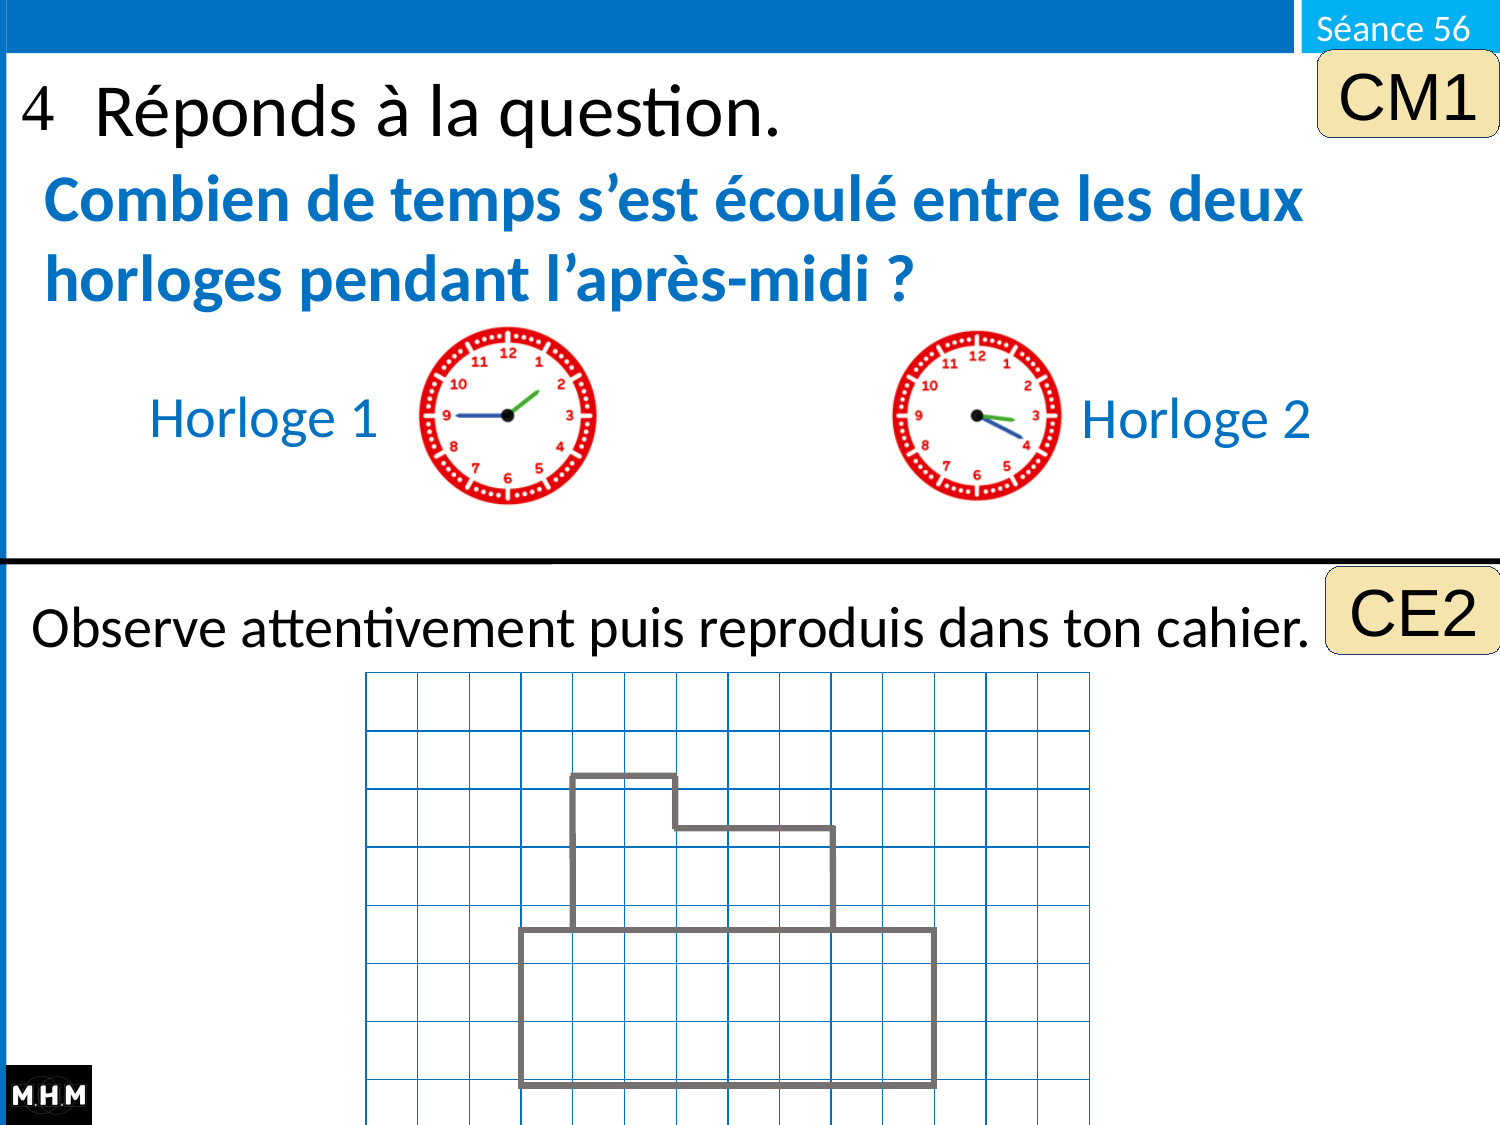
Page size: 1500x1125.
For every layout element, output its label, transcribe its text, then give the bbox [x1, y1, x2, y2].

table_cell [729, 906, 779, 928]
table_cell [936, 964, 985, 1021]
table_header [625, 673, 676, 730]
table_cell [935, 1080, 985, 1125]
picture [6, 1065, 92, 1125]
table_header [987, 673, 1037, 730]
table_cell [936, 1022, 985, 1079]
table_cell [780, 1088, 830, 1125]
table_cell [470, 1022, 519, 1079]
table_header [573, 673, 624, 730]
table_cell [625, 1088, 676, 1125]
table_cell [573, 732, 624, 772]
table_header [522, 673, 572, 730]
table_cell [677, 848, 727, 905]
table_header [418, 673, 469, 730]
table_cell [1038, 790, 1089, 846]
table_cell [470, 1080, 520, 1125]
table_cell [832, 732, 882, 788]
table_cell [418, 732, 469, 788]
text_box Horloge 2 [1078, 372, 1347, 458]
table_cell [418, 848, 469, 905]
table_cell [470, 732, 520, 788]
table_cell [418, 1022, 469, 1079]
table_cell [1038, 1022, 1089, 1079]
table_cell [780, 790, 830, 825]
table_cell [987, 964, 1037, 1021]
table_cell [677, 732, 727, 788]
table_cell [367, 790, 417, 846]
table_cell [577, 783, 624, 788]
table_cell [729, 732, 779, 788]
table_cell [883, 906, 934, 928]
table_cell [729, 1088, 779, 1125]
table_cell [418, 906, 469, 963]
table_cell [832, 790, 882, 846]
table_header [367, 673, 417, 730]
table_cell [573, 1088, 624, 1125]
table_cell [837, 906, 882, 928]
table_cell [832, 1088, 882, 1125]
table_cell [1038, 964, 1089, 1021]
table_cell [367, 964, 417, 1021]
table_header [780, 673, 830, 730]
table_cell [367, 906, 417, 963]
table_cell [883, 790, 934, 846]
table_header [832, 673, 882, 730]
table_cell [577, 906, 624, 928]
table_cell [625, 790, 676, 846]
picture [885, 324, 1074, 509]
table_cell [677, 906, 727, 928]
title Réponds à la question. [79, 71, 1374, 161]
table_cell [677, 837, 727, 846]
text_box Observe attentivement puis reproduis dans ton cahier. [16, 581, 1431, 667]
table_cell [987, 732, 1037, 788]
table_cell [935, 906, 985, 963]
table_cell [470, 848, 520, 905]
table_cell [625, 848, 676, 905]
table_cell [625, 732, 676, 772]
table_cell [418, 790, 469, 846]
table_cell [522, 732, 572, 788]
table_header [1038, 673, 1089, 730]
table_header [935, 673, 985, 730]
table_header [883, 673, 934, 730]
table_cell [729, 848, 779, 905]
table_header [470, 673, 520, 730]
table_cell [470, 790, 520, 846]
table_cell [935, 848, 985, 905]
table_cell [780, 906, 828, 928]
table_cell [418, 964, 469, 1021]
text_box [519, 928, 936, 1088]
table_cell [418, 1080, 469, 1125]
text_box Horloge 1 [134, 371, 408, 457]
table_cell [780, 848, 828, 905]
table_cell [987, 1080, 1037, 1125]
table_cell [522, 790, 568, 846]
table_cell [883, 732, 934, 788]
table_cell [883, 848, 934, 905]
table_cell [367, 1080, 417, 1125]
table_cell [625, 906, 676, 928]
table_cell [935, 790, 985, 846]
text_box CE2 [1325, 566, 1500, 655]
table_cell [729, 837, 779, 846]
table_cell [470, 906, 520, 963]
picture [413, 324, 601, 513]
table_cell [522, 1088, 572, 1125]
table_cell [1038, 848, 1089, 905]
table_cell [987, 790, 1037, 846]
table_cell [577, 848, 624, 905]
table_cell [780, 837, 828, 846]
text_box CM1 [1317, 49, 1500, 138]
table_cell [1038, 732, 1089, 788]
table_cell [1038, 906, 1089, 963]
table_header [677, 673, 727, 730]
table_cell [780, 732, 830, 788]
table_cell [987, 848, 1037, 905]
table_cell [679, 790, 727, 825]
table_cell [729, 790, 779, 825]
table_header [729, 673, 779, 730]
table_cell [1038, 1080, 1089, 1125]
table_cell [987, 1022, 1037, 1079]
table_cell [522, 906, 568, 928]
table_cell [625, 783, 670, 788]
table_cell [522, 848, 568, 905]
table_cell [367, 1022, 417, 1079]
text_box Combien de temps s’est écoulé entre les deux horloges pendant l’après-midi ? [29, 147, 1324, 323]
table_cell [577, 790, 624, 846]
table_cell [987, 906, 1037, 963]
table_cell [367, 848, 417, 905]
table_cell [367, 732, 417, 788]
table_cell [935, 732, 985, 788]
table_cell [677, 1088, 727, 1125]
table_cell [883, 1088, 934, 1125]
table_cell [470, 964, 519, 1021]
table_cell [837, 848, 882, 905]
